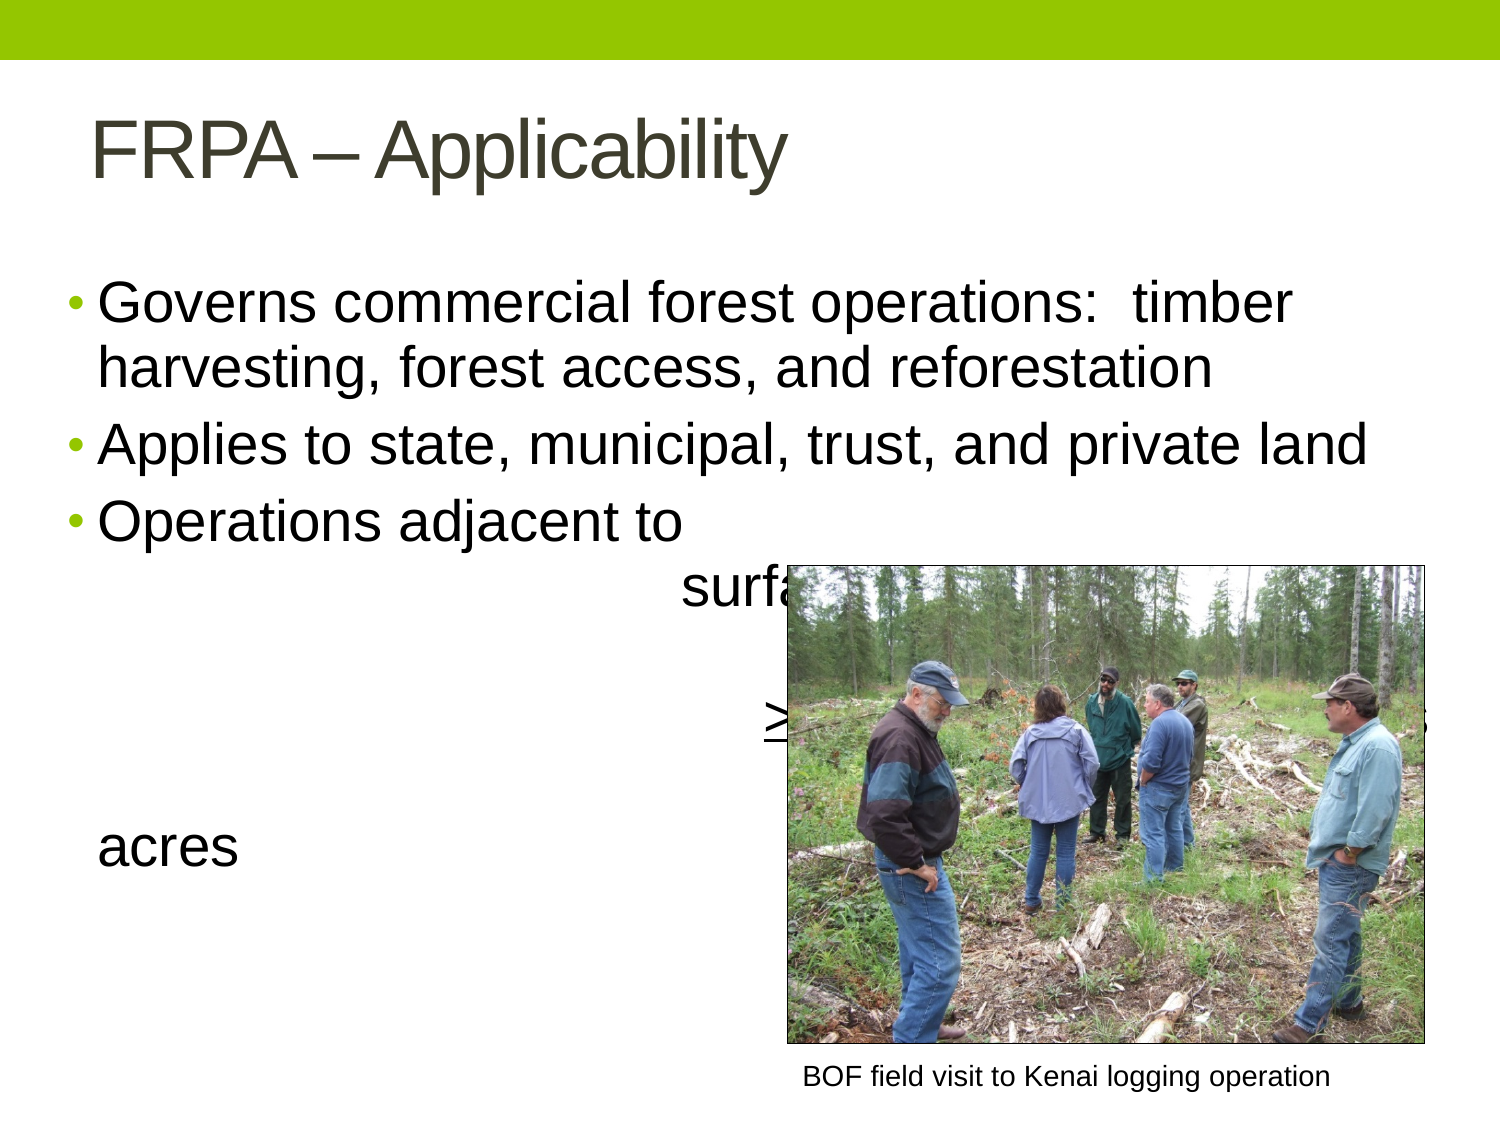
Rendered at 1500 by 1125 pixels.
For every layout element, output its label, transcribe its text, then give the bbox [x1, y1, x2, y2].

text_box Governs commercial forest operations: timber harvesting, forest access, and reforestation Applies to state, municipal, trust, and private land Operations adjacent to surface waters, or >40 ac in RII, or >40 in RIII for landowners who own >160 acres [52, 262, 1448, 976]
text_box BOF field visit to Kenai logging operation [787, 1049, 1475, 1100]
picture [787, 565, 1426, 1044]
text_box FRPA – Applicability [74, 87, 1425, 213]
